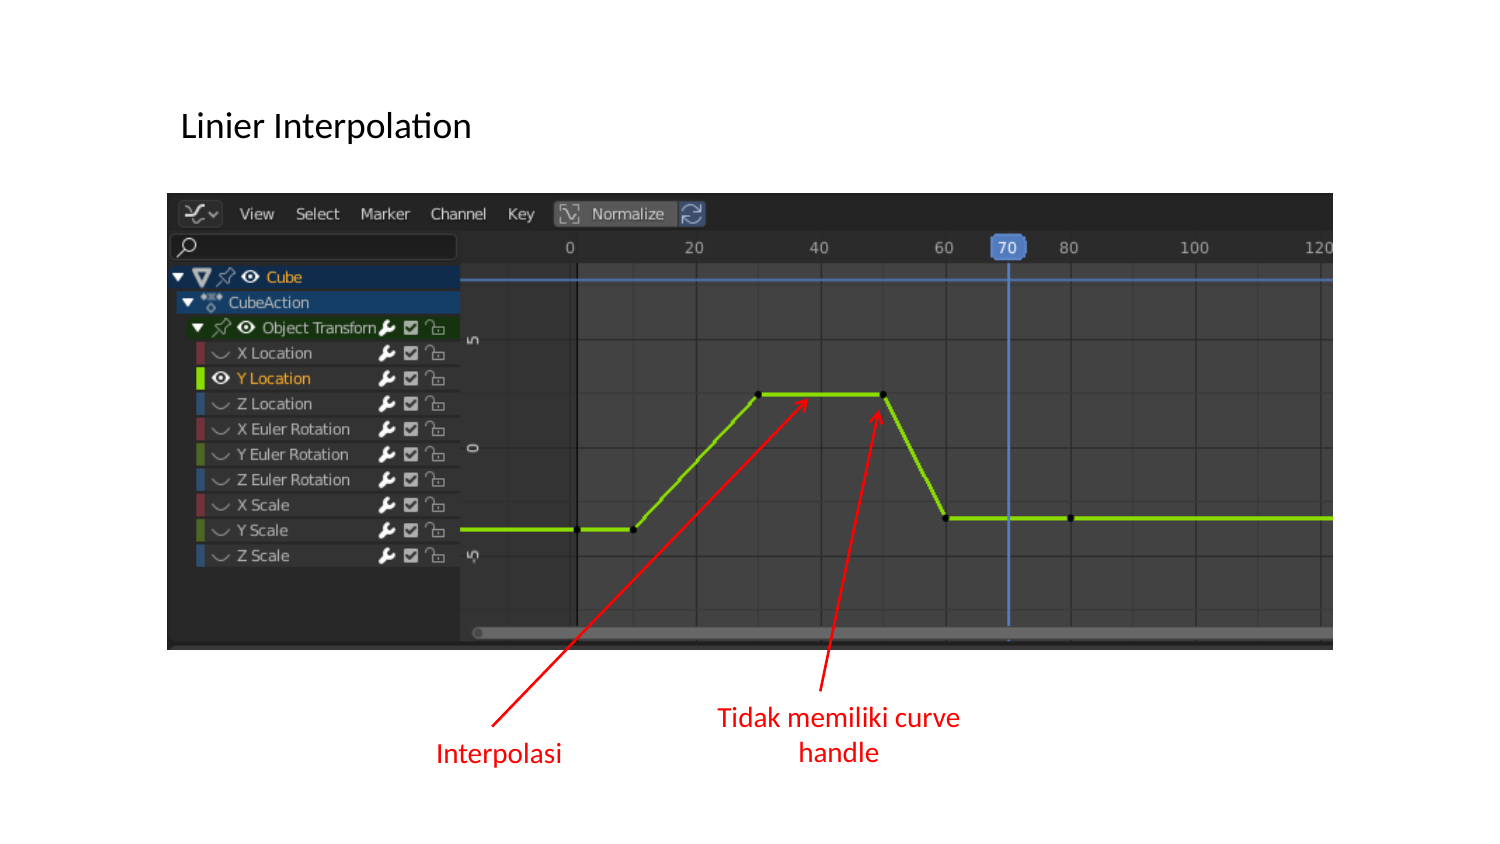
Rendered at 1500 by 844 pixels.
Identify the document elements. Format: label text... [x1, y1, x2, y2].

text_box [708, 521, 991, 581]
text_box Tidak memiliki curve handle [667, 691, 1010, 776]
picture [167, 193, 1333, 650]
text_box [485, 403, 815, 721]
text_box Interpolasi [328, 726, 671, 777]
text_box Linier Interpolation [166, 93, 488, 154]
